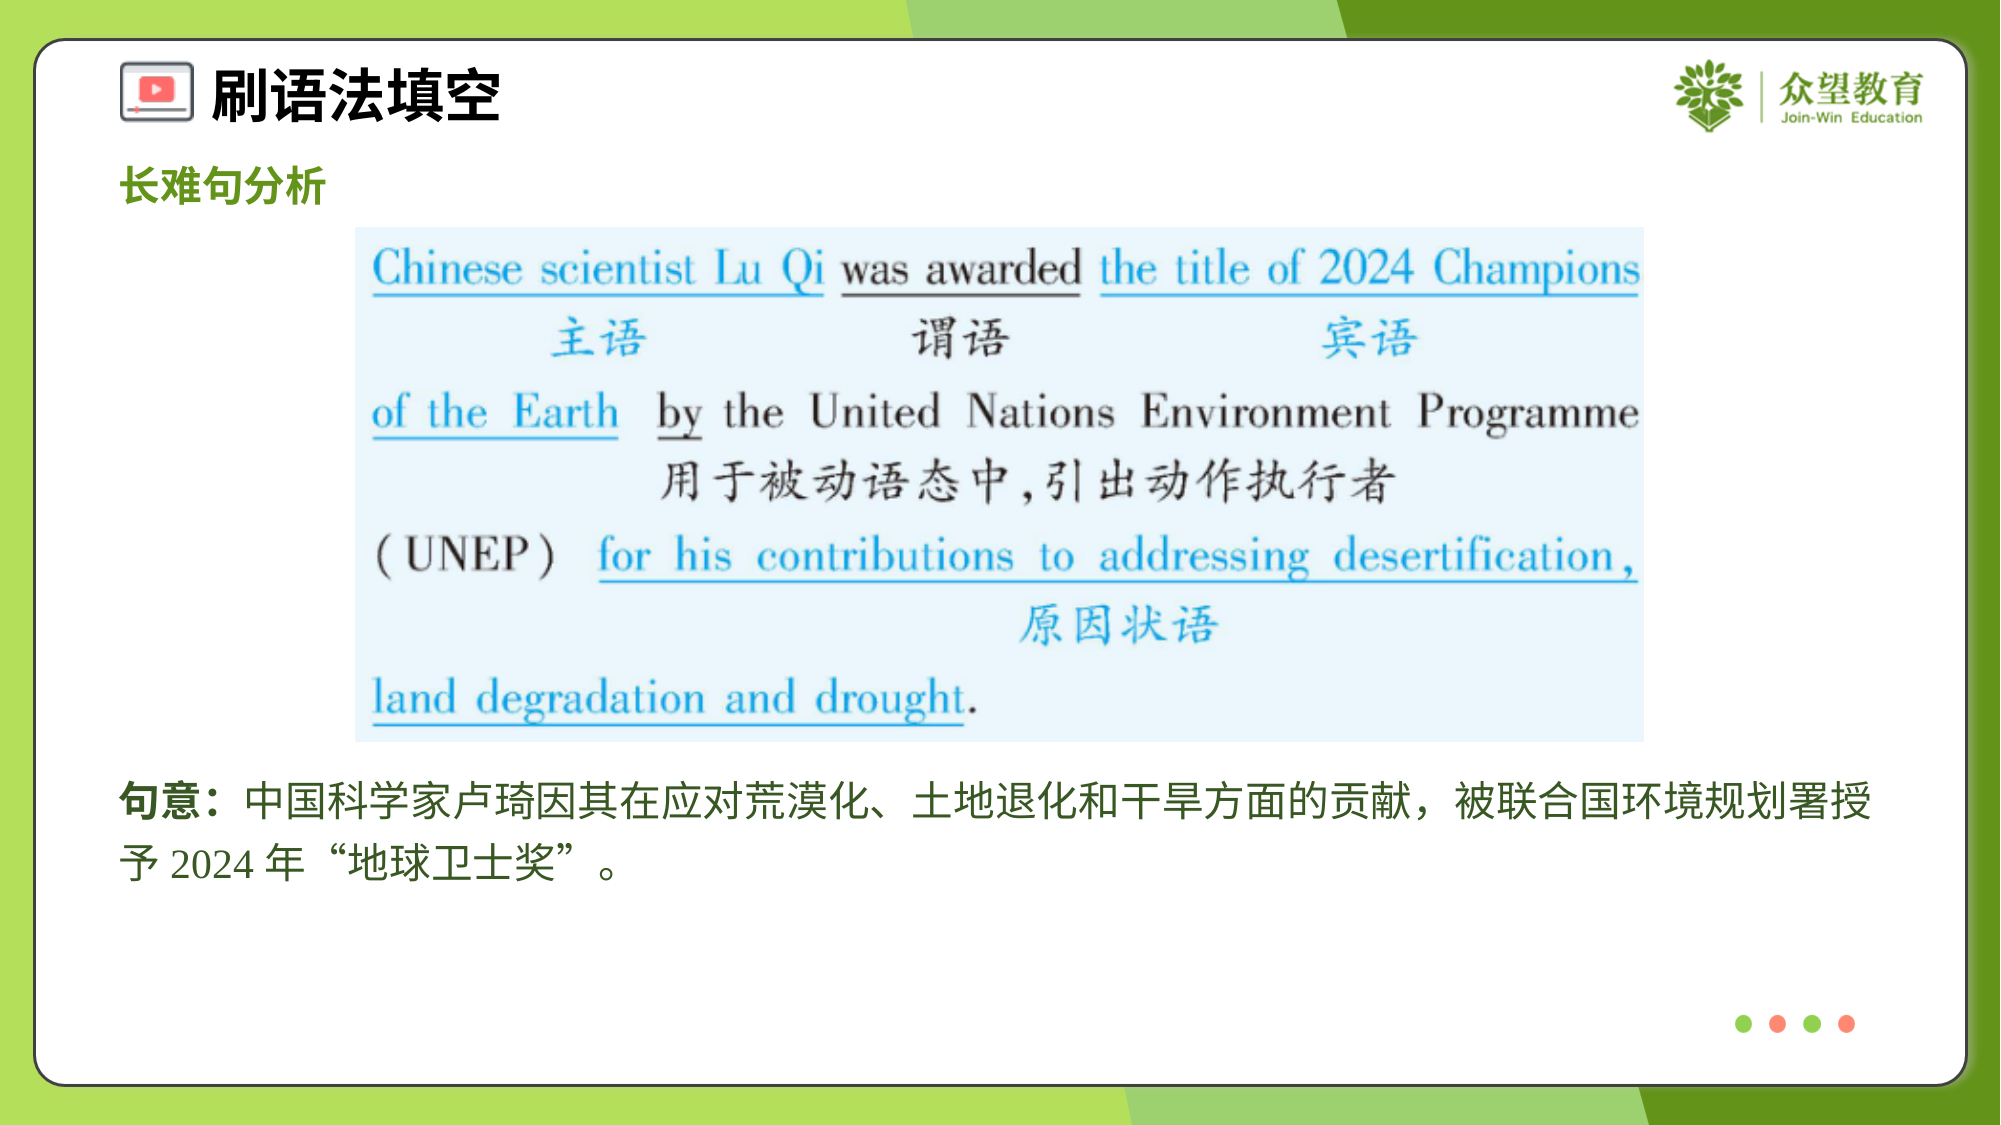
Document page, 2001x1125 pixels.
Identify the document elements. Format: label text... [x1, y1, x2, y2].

text_box 长难句分析 [118, 147, 1883, 206]
picture [0, 0, 2000, 1125]
text_box 句意：中国科学家卢琦因其在应对荒漠化、土地退化和干旱方面的贡献，被联合国环境规划署授予2024年“地球卫士奖”。 [118, 762, 1883, 883]
